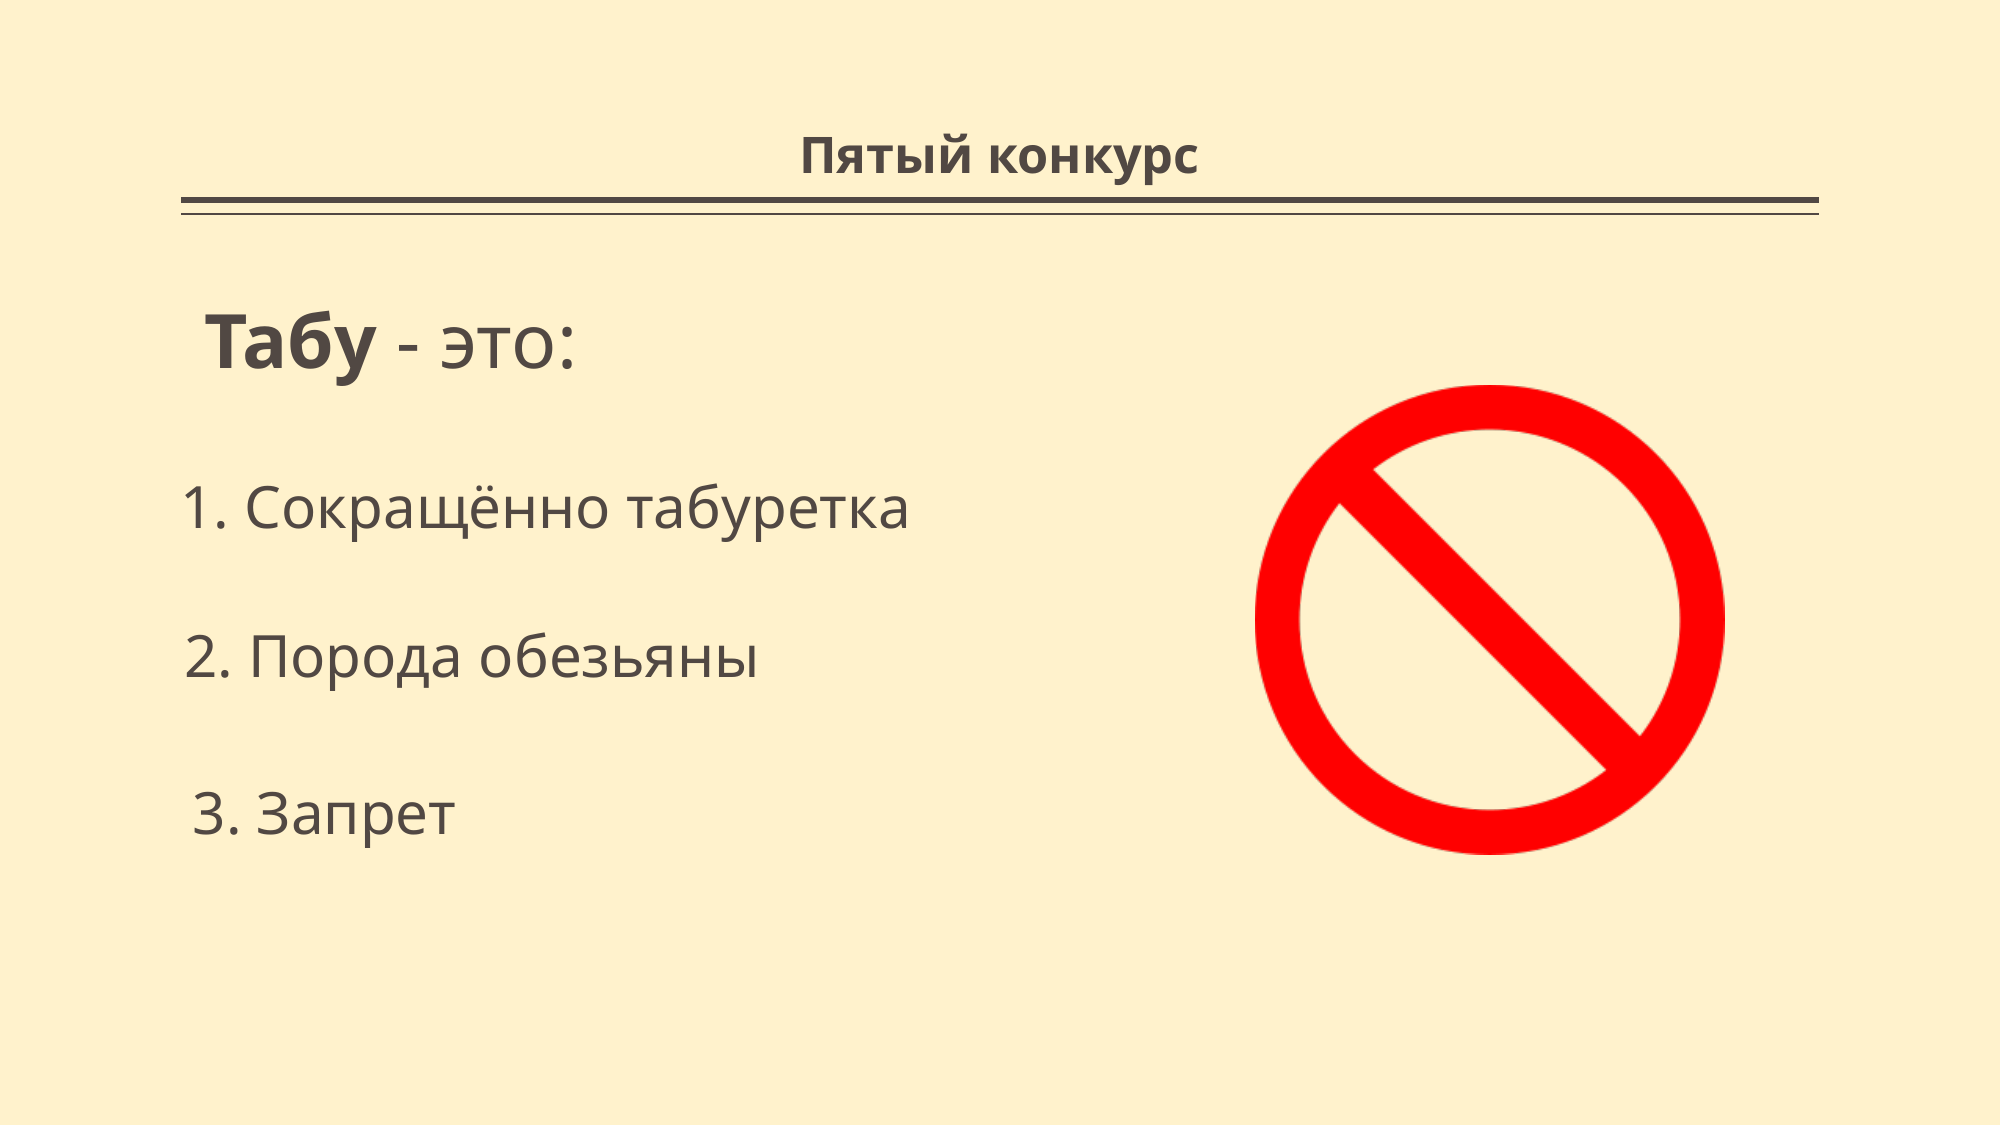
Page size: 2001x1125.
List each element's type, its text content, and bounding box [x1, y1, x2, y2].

text_box 1. Сокращённо табуретка [166, 452, 926, 548]
title Пятый конкурс [181, 12, 1819, 193]
text_box 3. Запрет [178, 757, 472, 854]
text_box Табу - это: [190, 286, 593, 391]
picture [1255, 385, 1725, 855]
text_box 2. Порода обезьяны [169, 601, 775, 697]
